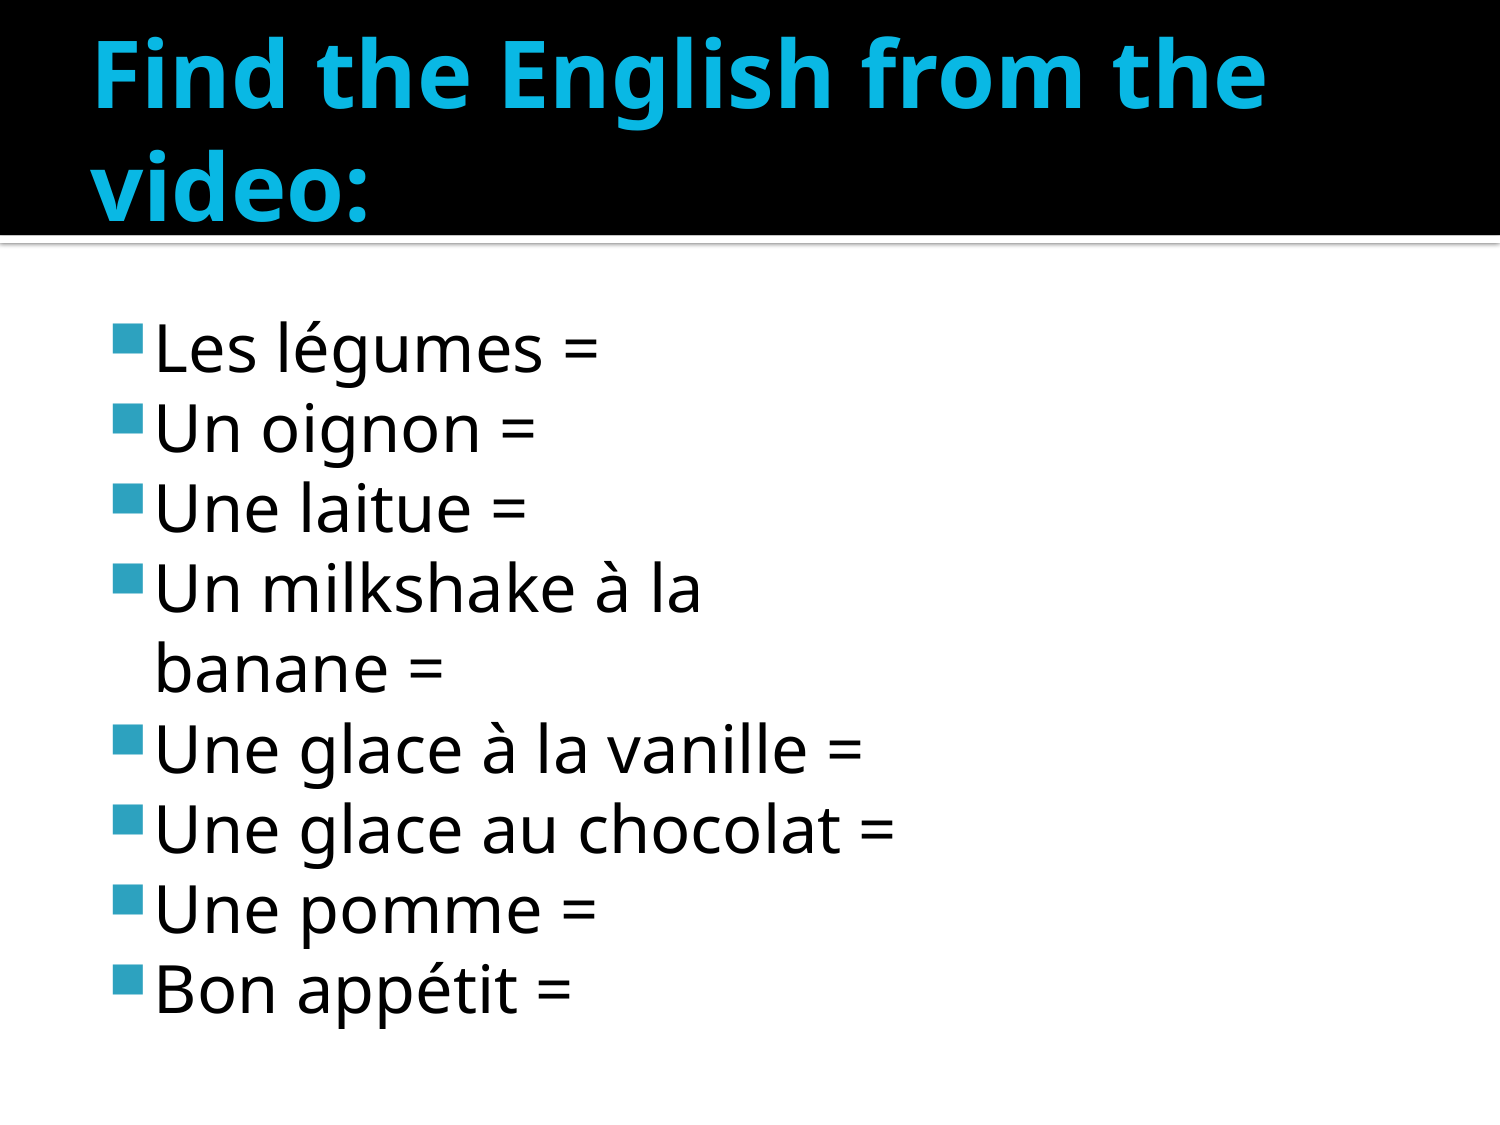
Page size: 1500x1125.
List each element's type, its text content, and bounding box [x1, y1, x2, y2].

title Find the English from the video: [75, 24, 1425, 231]
list Les légumes = Un oignon = Une laitue = Un milkshake à la banane = Une glace à la vanille = Une glace au chocolat = Une pomme = Bon appétit = [74, 290, 940, 1050]
